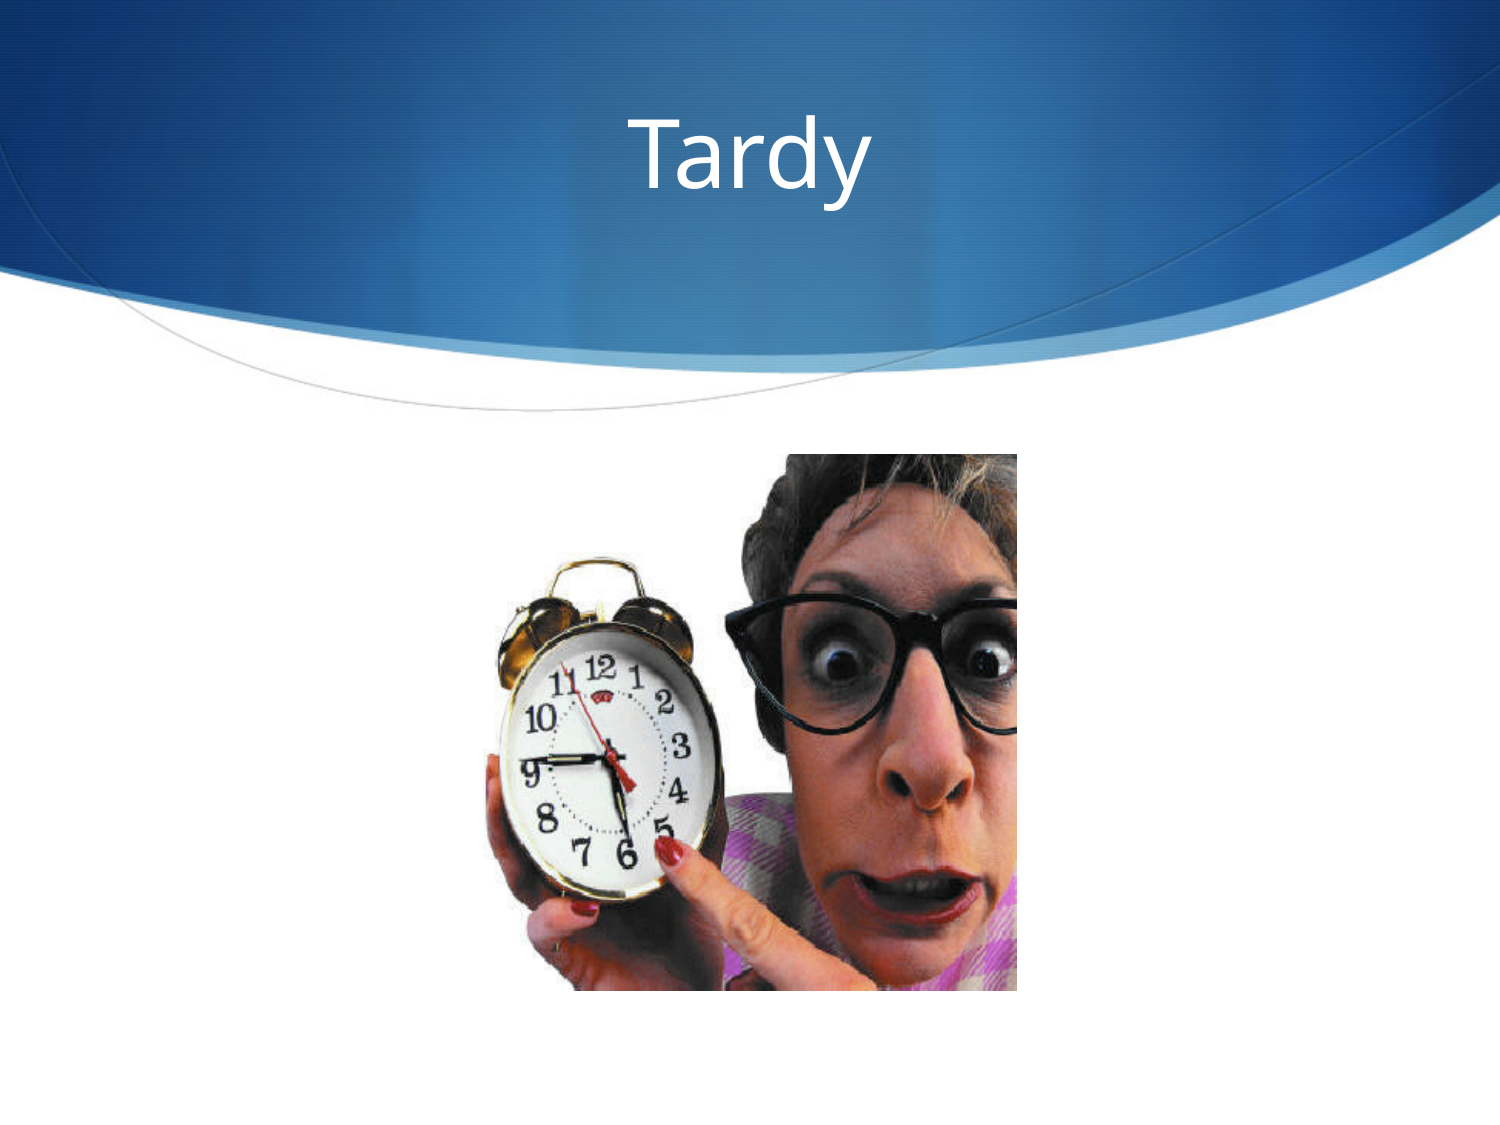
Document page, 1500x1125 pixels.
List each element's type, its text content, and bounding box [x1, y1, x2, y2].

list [120, 453, 1379, 991]
title Tardy [75, 56, 1425, 245]
picture [0, 0, 1500, 1125]
